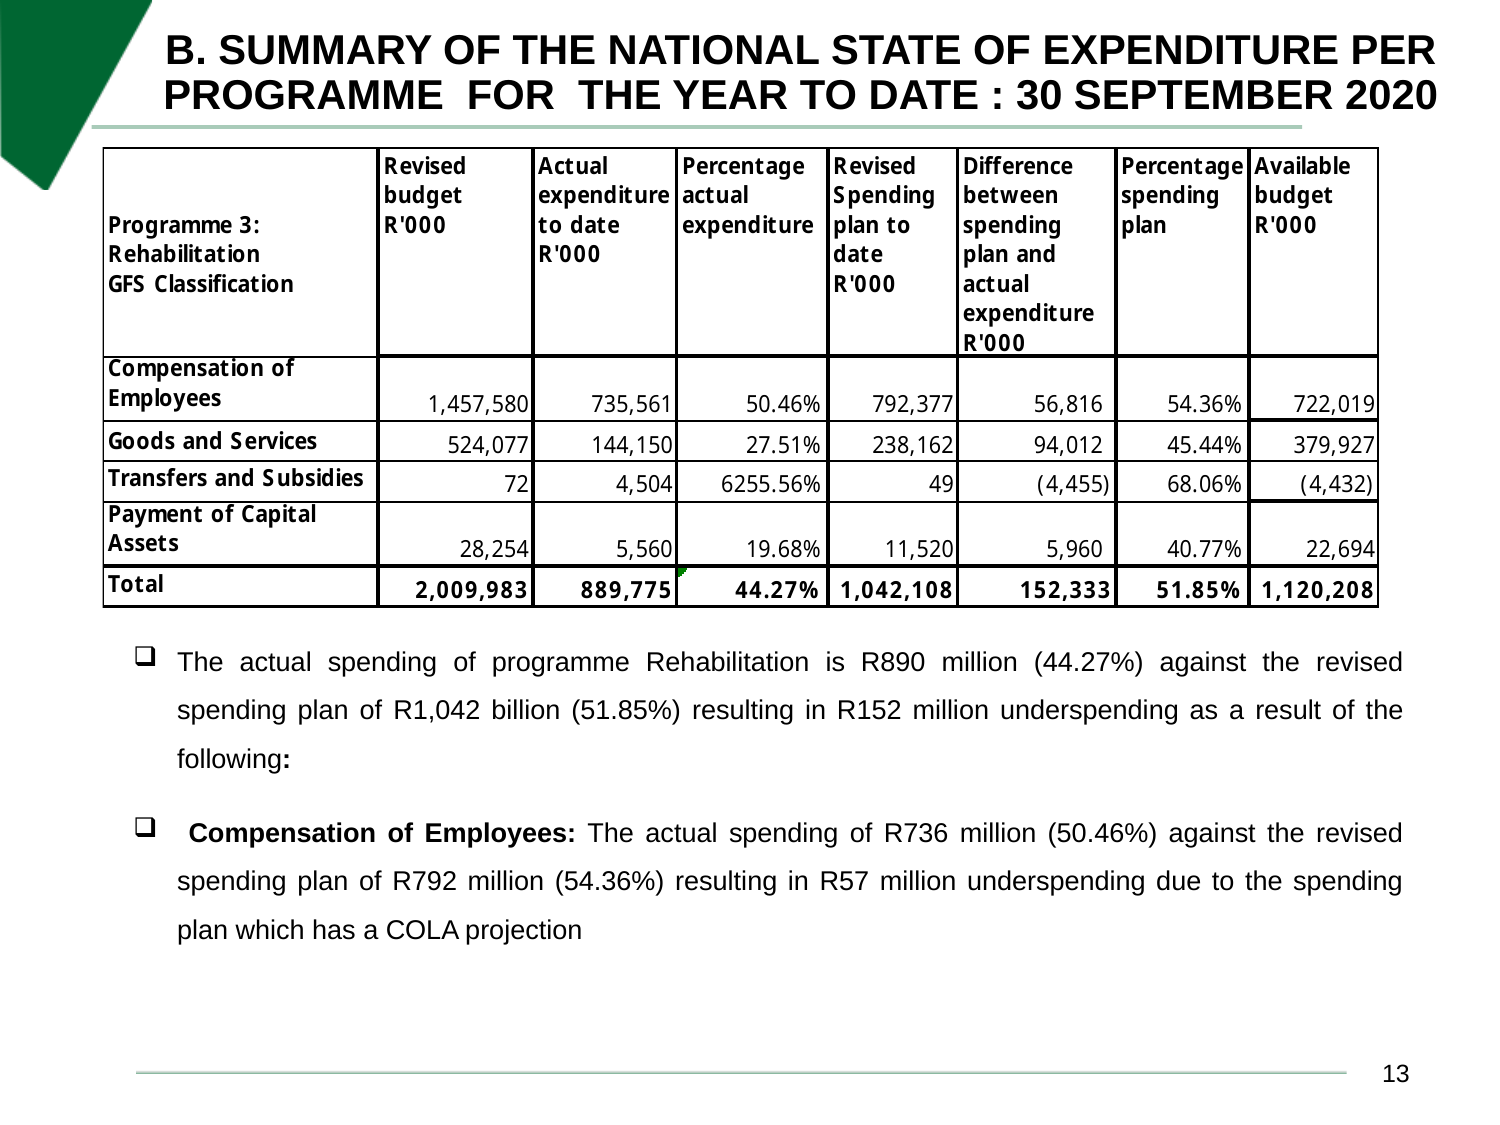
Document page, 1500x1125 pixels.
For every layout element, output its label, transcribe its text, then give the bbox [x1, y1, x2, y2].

picture [135, 1066, 1347, 1074]
text_box B. SUMMARY OF THE NATIONAL STATE OF EXPENDITURE PER PROGRAMME FOR THE YEAR TO DATE : 30 SEPTEMBER 2020 [157, 28, 1487, 119]
slide_number 13 [1074, 1042, 1425, 1103]
text_box The actual spending of programme Rehabilitation is R890 million (44.27%) against the revised spending plan of R1,042 billion (51.85%) resulting in R152 million underspending as a result of the following: Compensation of Employees: The actual spending of R736 million (50.46%) against the revised spending plan of R792 million (54.36%) resulting in R57 million underspending due to the spending plan which has a COLA projection [118, 620, 1418, 953]
picture [0, 0, 1303, 190]
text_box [102, 147, 1381, 610]
